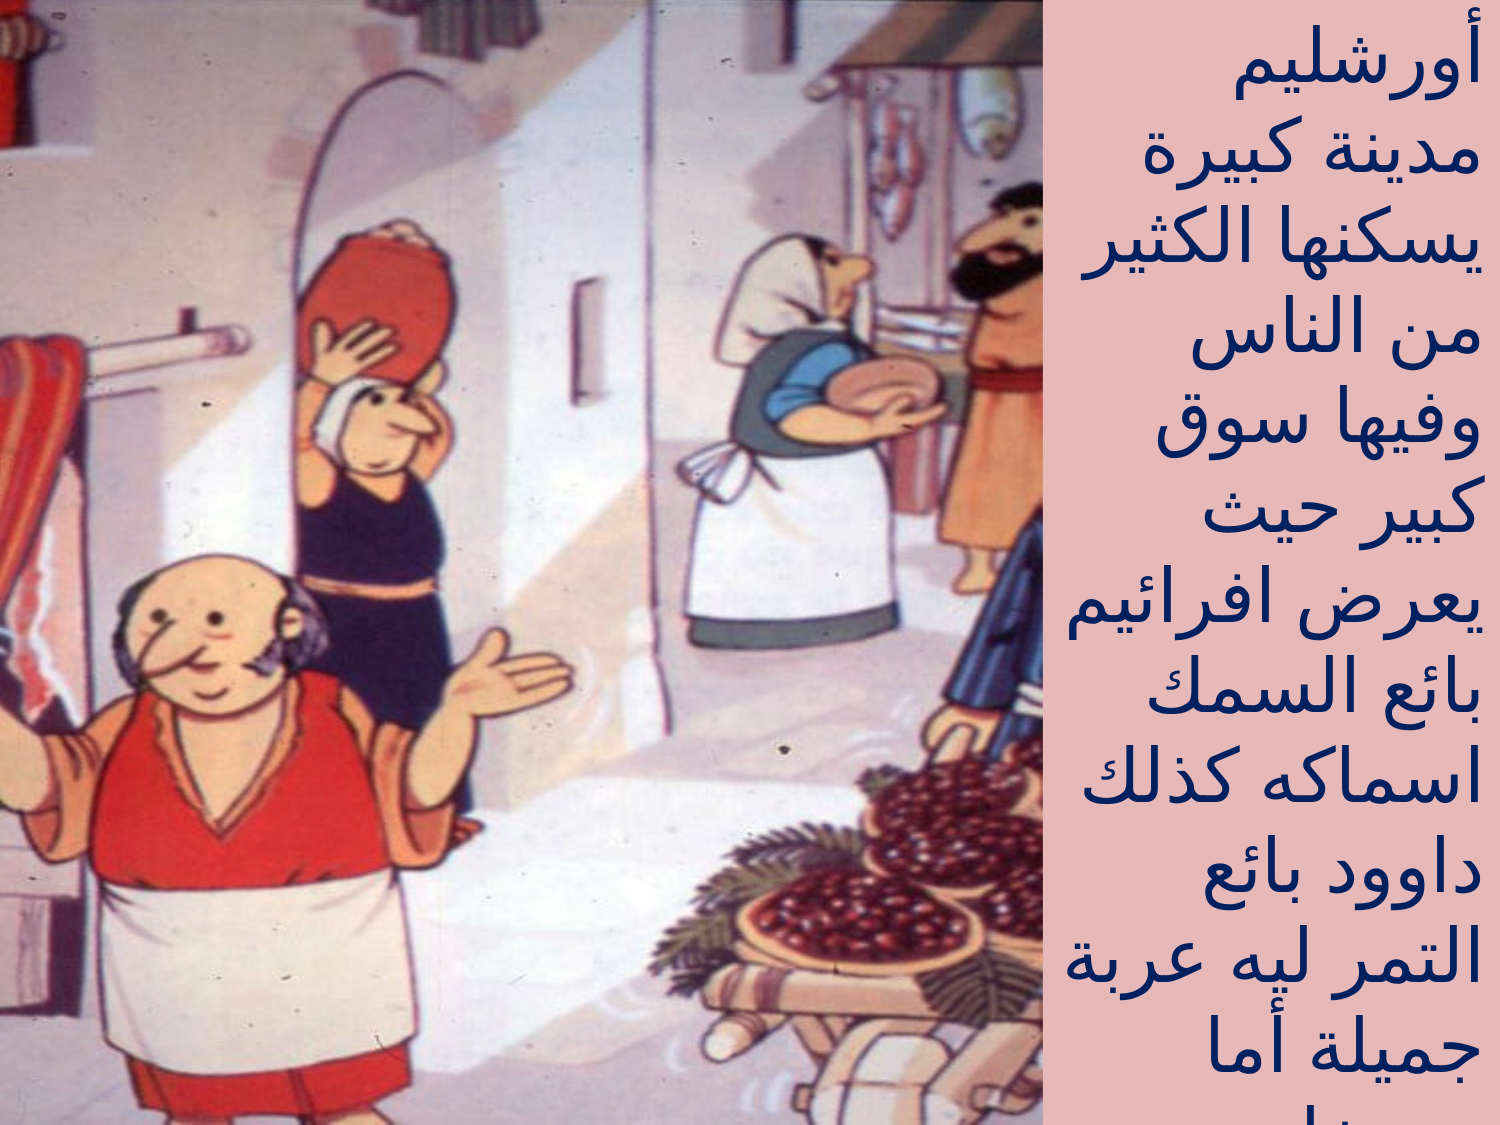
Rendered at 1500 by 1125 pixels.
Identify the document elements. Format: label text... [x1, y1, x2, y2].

picture [0, 0, 1044, 1125]
text_box أورشليم مدينة كبيرة يسكنها الكثير من الناس وفيها سوق كبير حيث يعرض افرائيم بائع السمك اسماكه كذلك داوود بائع التمر ليه عربة جميلة أما مردخاي اللحام فيجلس براحته في دكانه [1045, 0, 1500, 1125]
